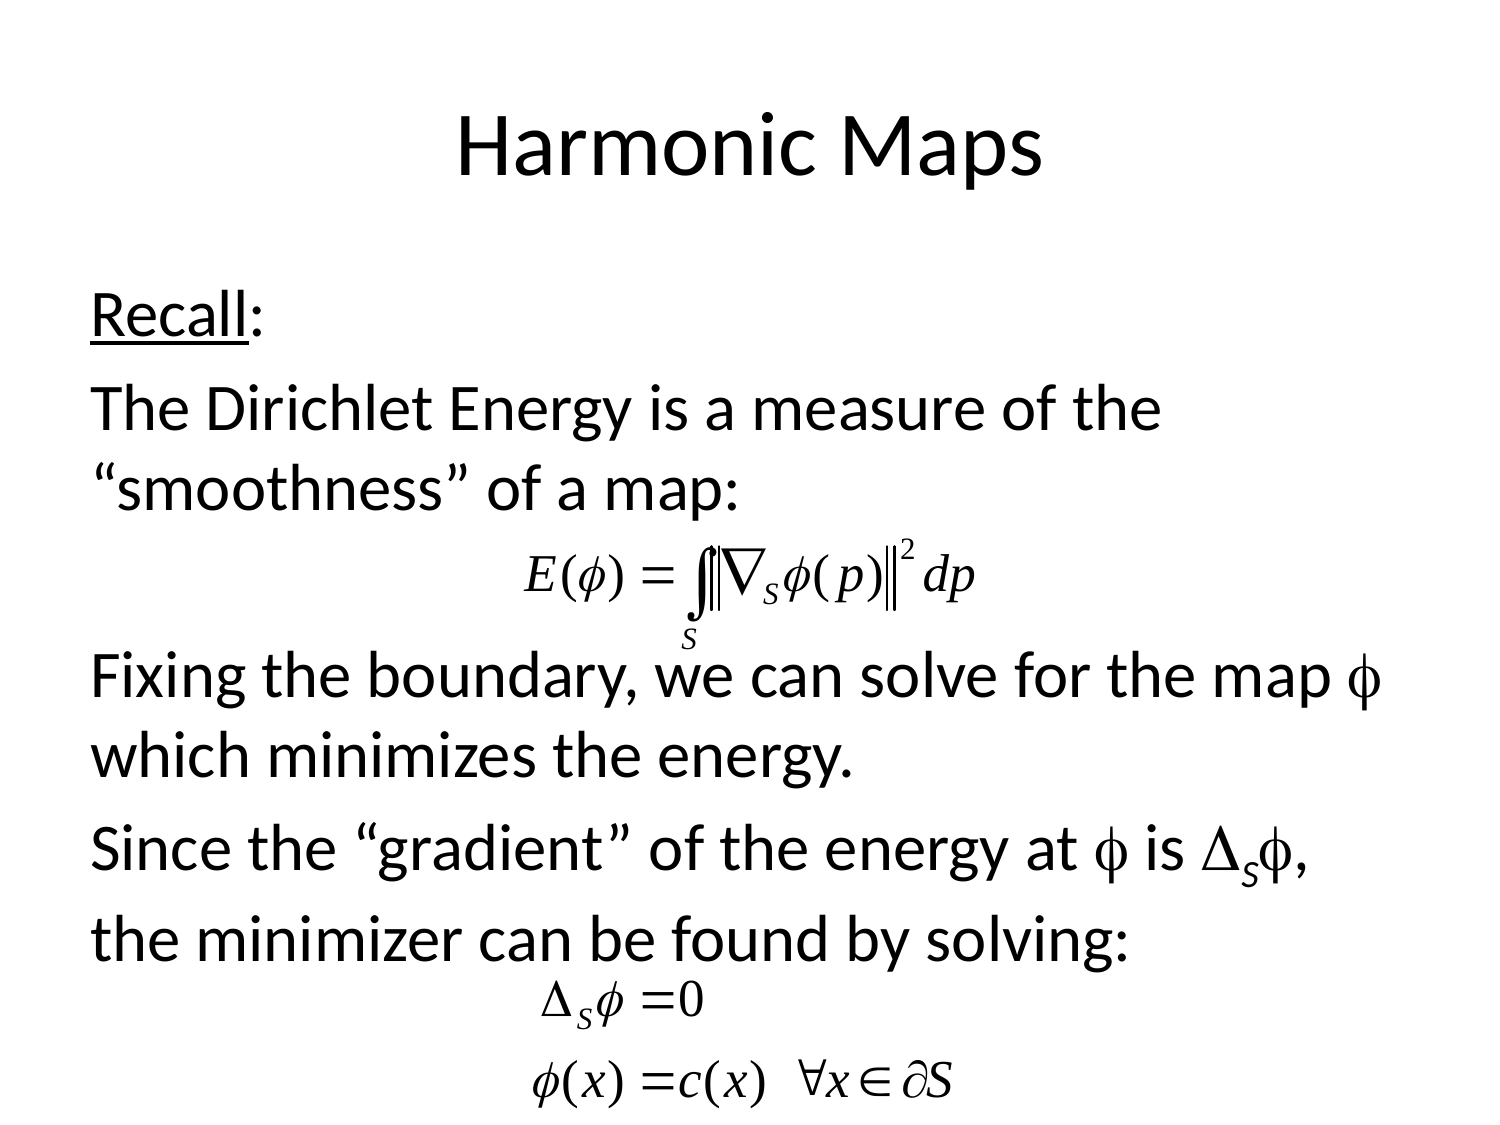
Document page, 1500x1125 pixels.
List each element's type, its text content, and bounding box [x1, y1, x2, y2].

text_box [524, 962, 968, 1123]
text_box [514, 524, 988, 663]
title Harmonic Maps [75, 45, 1425, 233]
list Recall: The Dirichlet Energy is a measure of the “smoothness” of a map: Fixing the boundary, we can solve for the map  which minimizes the energy. Since the “gradient” of the energy at  is S, the minimizer can be found by solving: [75, 262, 1425, 1125]
